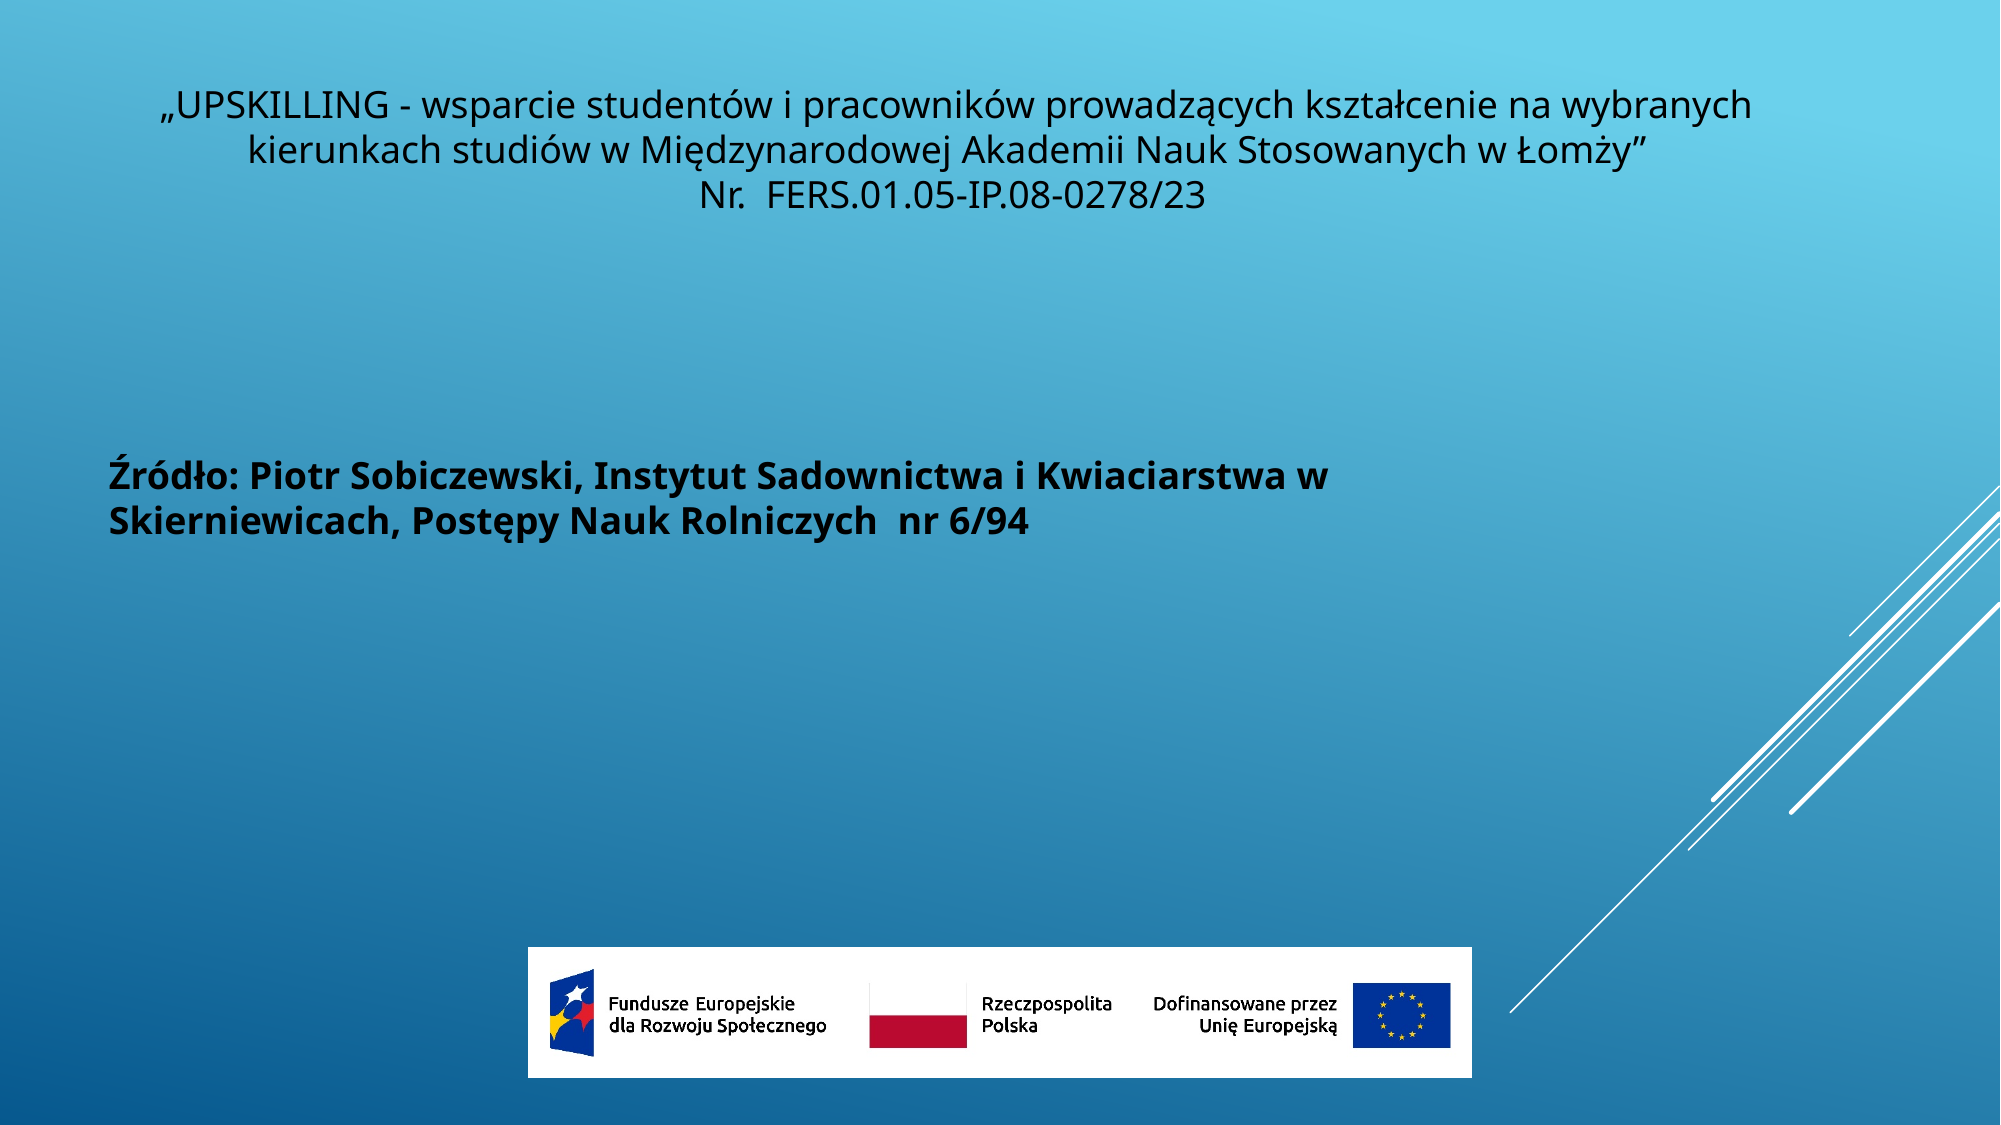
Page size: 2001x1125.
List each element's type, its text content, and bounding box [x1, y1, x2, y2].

text_box „UPSKILLING - wsparcie studentów i pracowników prowadzących kształcenie na wybranych kierunkach studiów w Międzynarodowej Akademii Nauk Stosowanych w Łomży” Nr. FERS.01.05-IP.08-0278/23 [70, 73, 1844, 224]
picture [527, 947, 1472, 1078]
text_box Źródło: Piotr Sobiczewski, Instytut Sadownictwa i Kwiaciarstwa w Skierniewicach, Postępy Nauk Rolniczych nr 6/94 [94, 400, 1368, 595]
